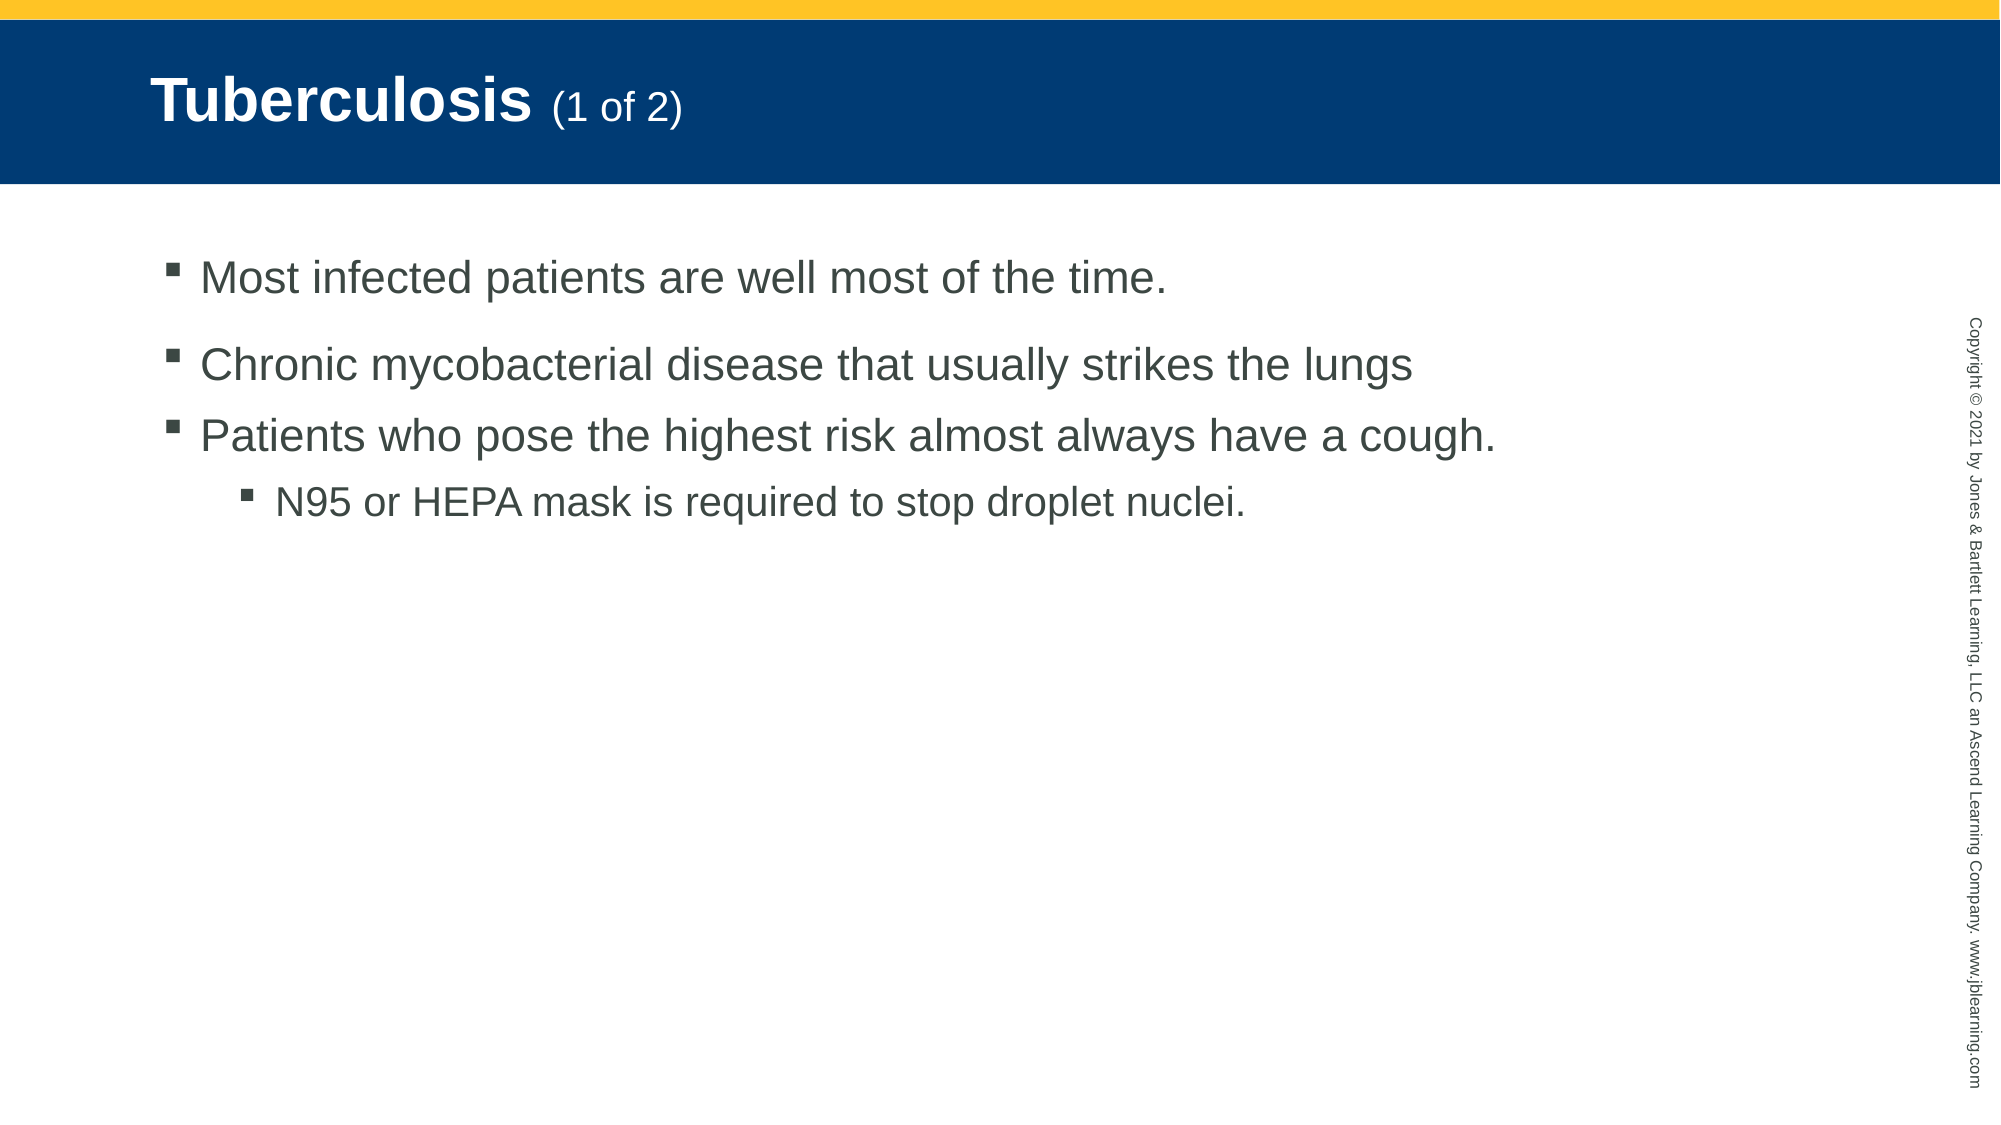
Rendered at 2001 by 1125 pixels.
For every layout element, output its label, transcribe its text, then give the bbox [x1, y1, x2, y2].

title Tuberculosis (1 of 2) [0, 19, 2000, 185]
list Most infected patients are well most of the time. Chronic mycobacterial disease that usually strikes the lungs Patients who pose the highest risk almost always have a cough. N95 or HEPA mask is required to stop droplet nuclei. [147, 240, 1848, 1054]
